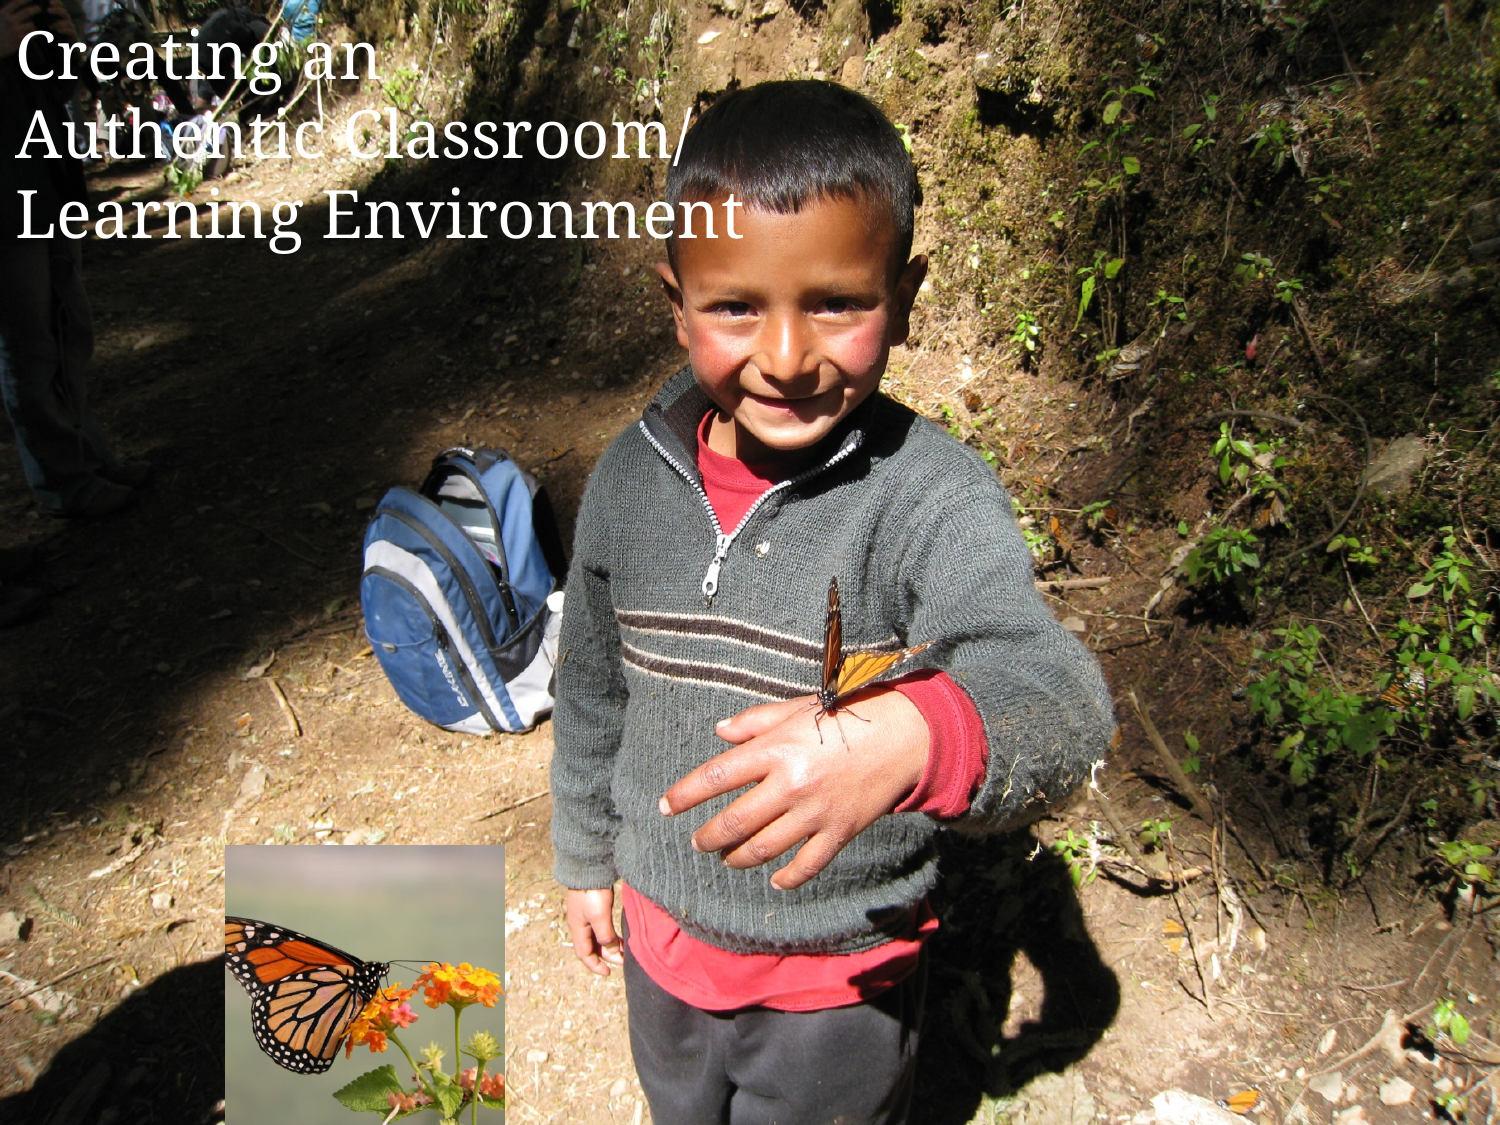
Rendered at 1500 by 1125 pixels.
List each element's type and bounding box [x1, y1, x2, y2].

picture [225, 845, 505, 1125]
list [0, 0, 1500, 1125]
